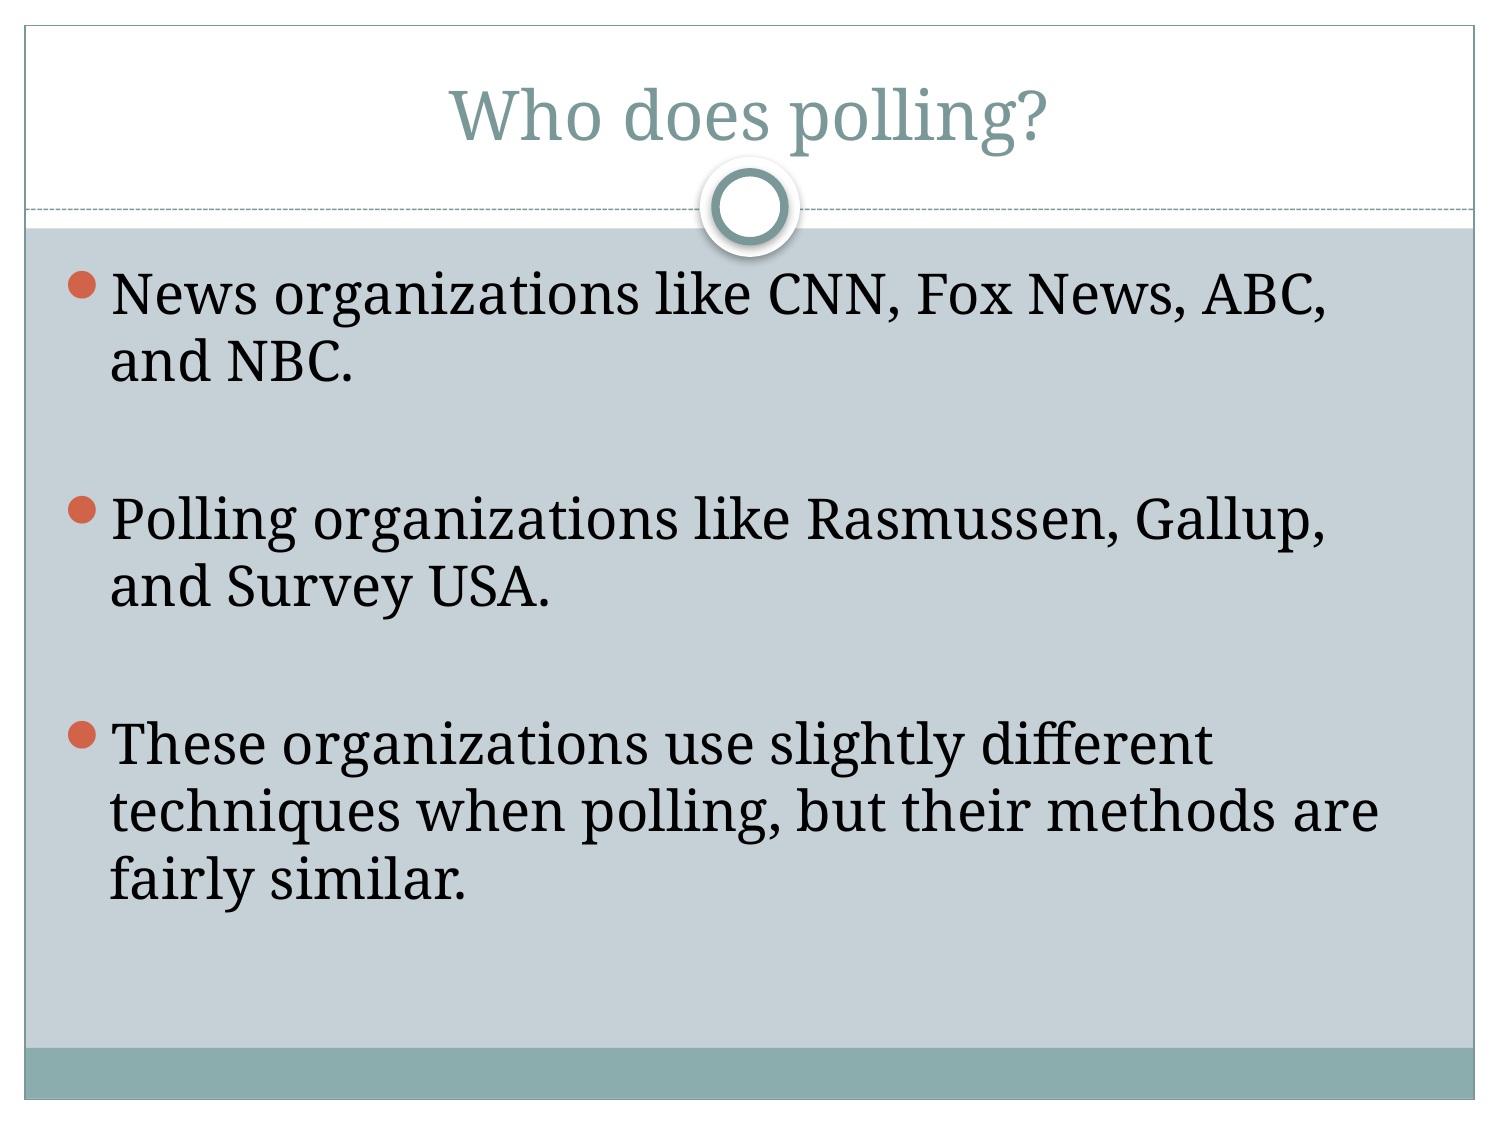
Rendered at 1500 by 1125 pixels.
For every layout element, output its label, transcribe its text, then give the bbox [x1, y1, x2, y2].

title Who does polling? [49, 37, 1450, 162]
list News organizations like CNN, Fox News, ABC, and NBC. Polling organizations like Rasmussen, Gallup, and Survey USA. These organizations use slightly different techniques when polling, but their methods are fairly similar. [49, 250, 1445, 1001]
